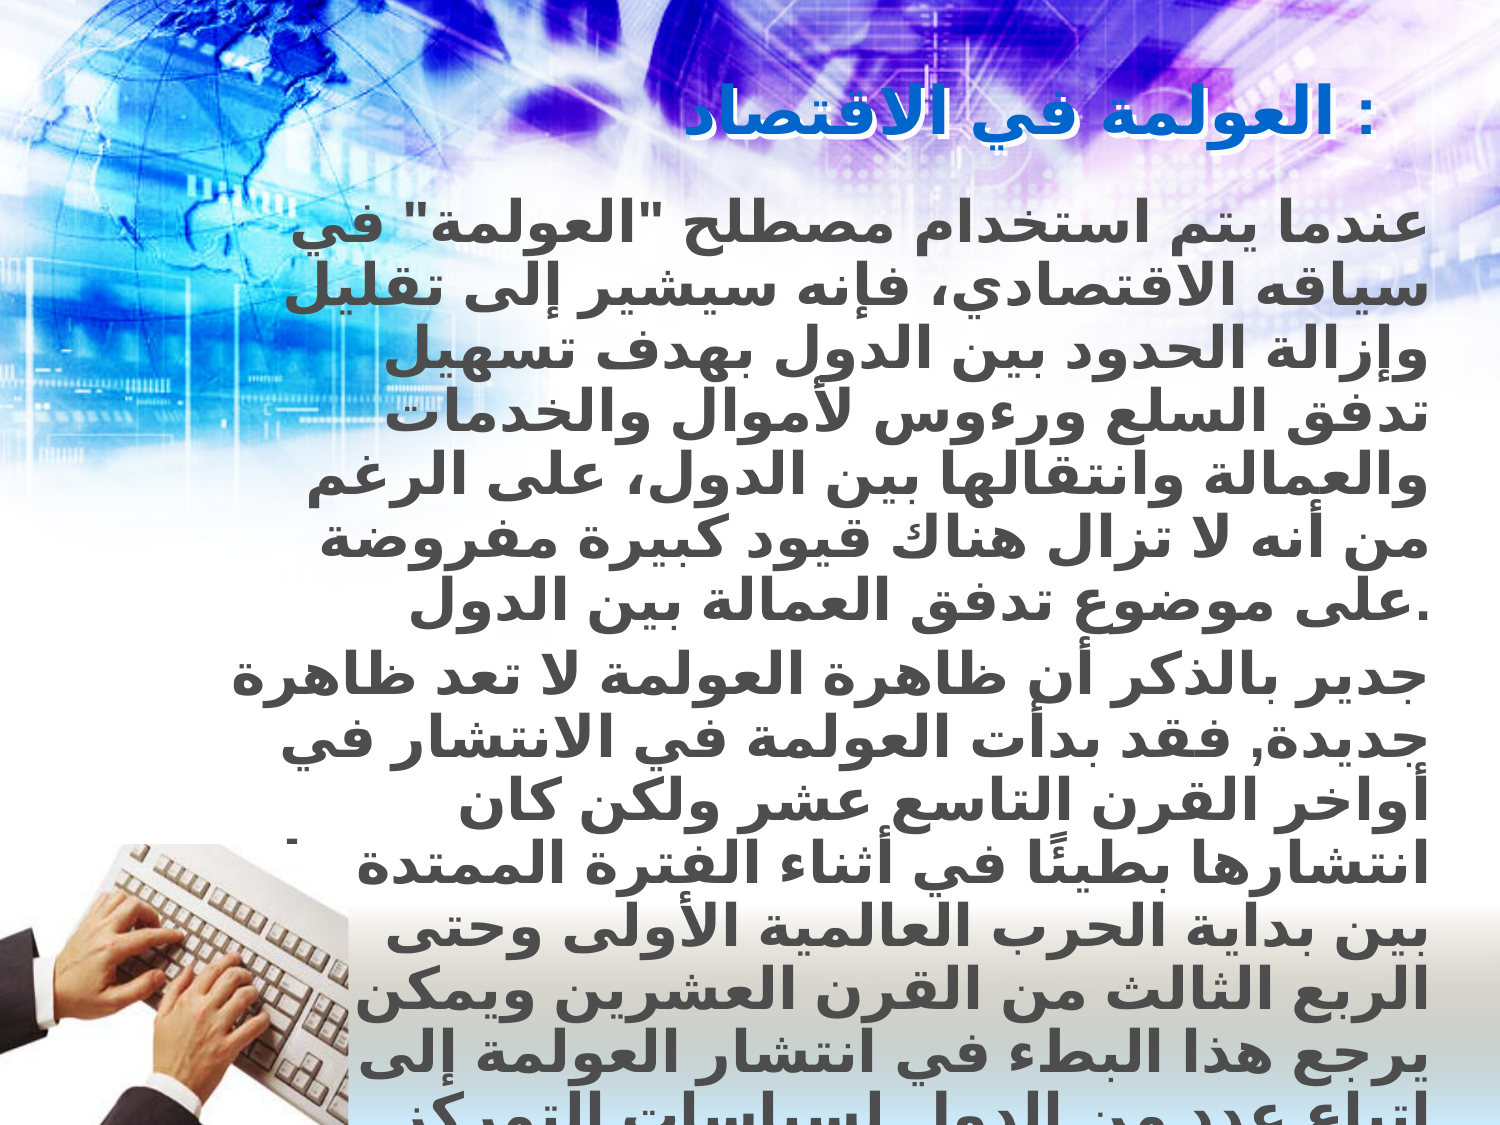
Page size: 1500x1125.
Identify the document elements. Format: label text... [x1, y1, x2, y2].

picture [0, 0, 1500, 1125]
list عندما يتم استخدام مصطلح "العولمة" في سياقه الاقتصادي، فإنه سيشير إلى تقليل وإزالة الحدود بين الدول بهدف تسهيل تدفق السلع ورءوس لأموال والخدمات والعمالة وانتقالها بين الدول، على الرغم من أنه لا تزال هناك قيود كبيرة مفروضة على موضوع تدفق العمالة بين الدول. جدير بالذكر أن ظاهرة العولمة لا تعد ظاهرة جديدة, فقد بدأت العولمة في الانتشار في أواخر القرن التاسع عشر ولكن كان انتشارها بطيئًا في أثناء الفترة الممتدة ما بين بداية الحرب العالمية الأولى وحتى الربع الثالث من القرن العشرين ويمكن أن يرجع هذا البطء في انتشار العولمة إلى اتباع عدد من الدول لسياسات التمركز حول الذات بهدف حماية صناعاتها القومية الخاصة بها. [192, 184, 1448, 1059]
title العولمة في الاقتصاد : [666, 66, 1500, 150]
